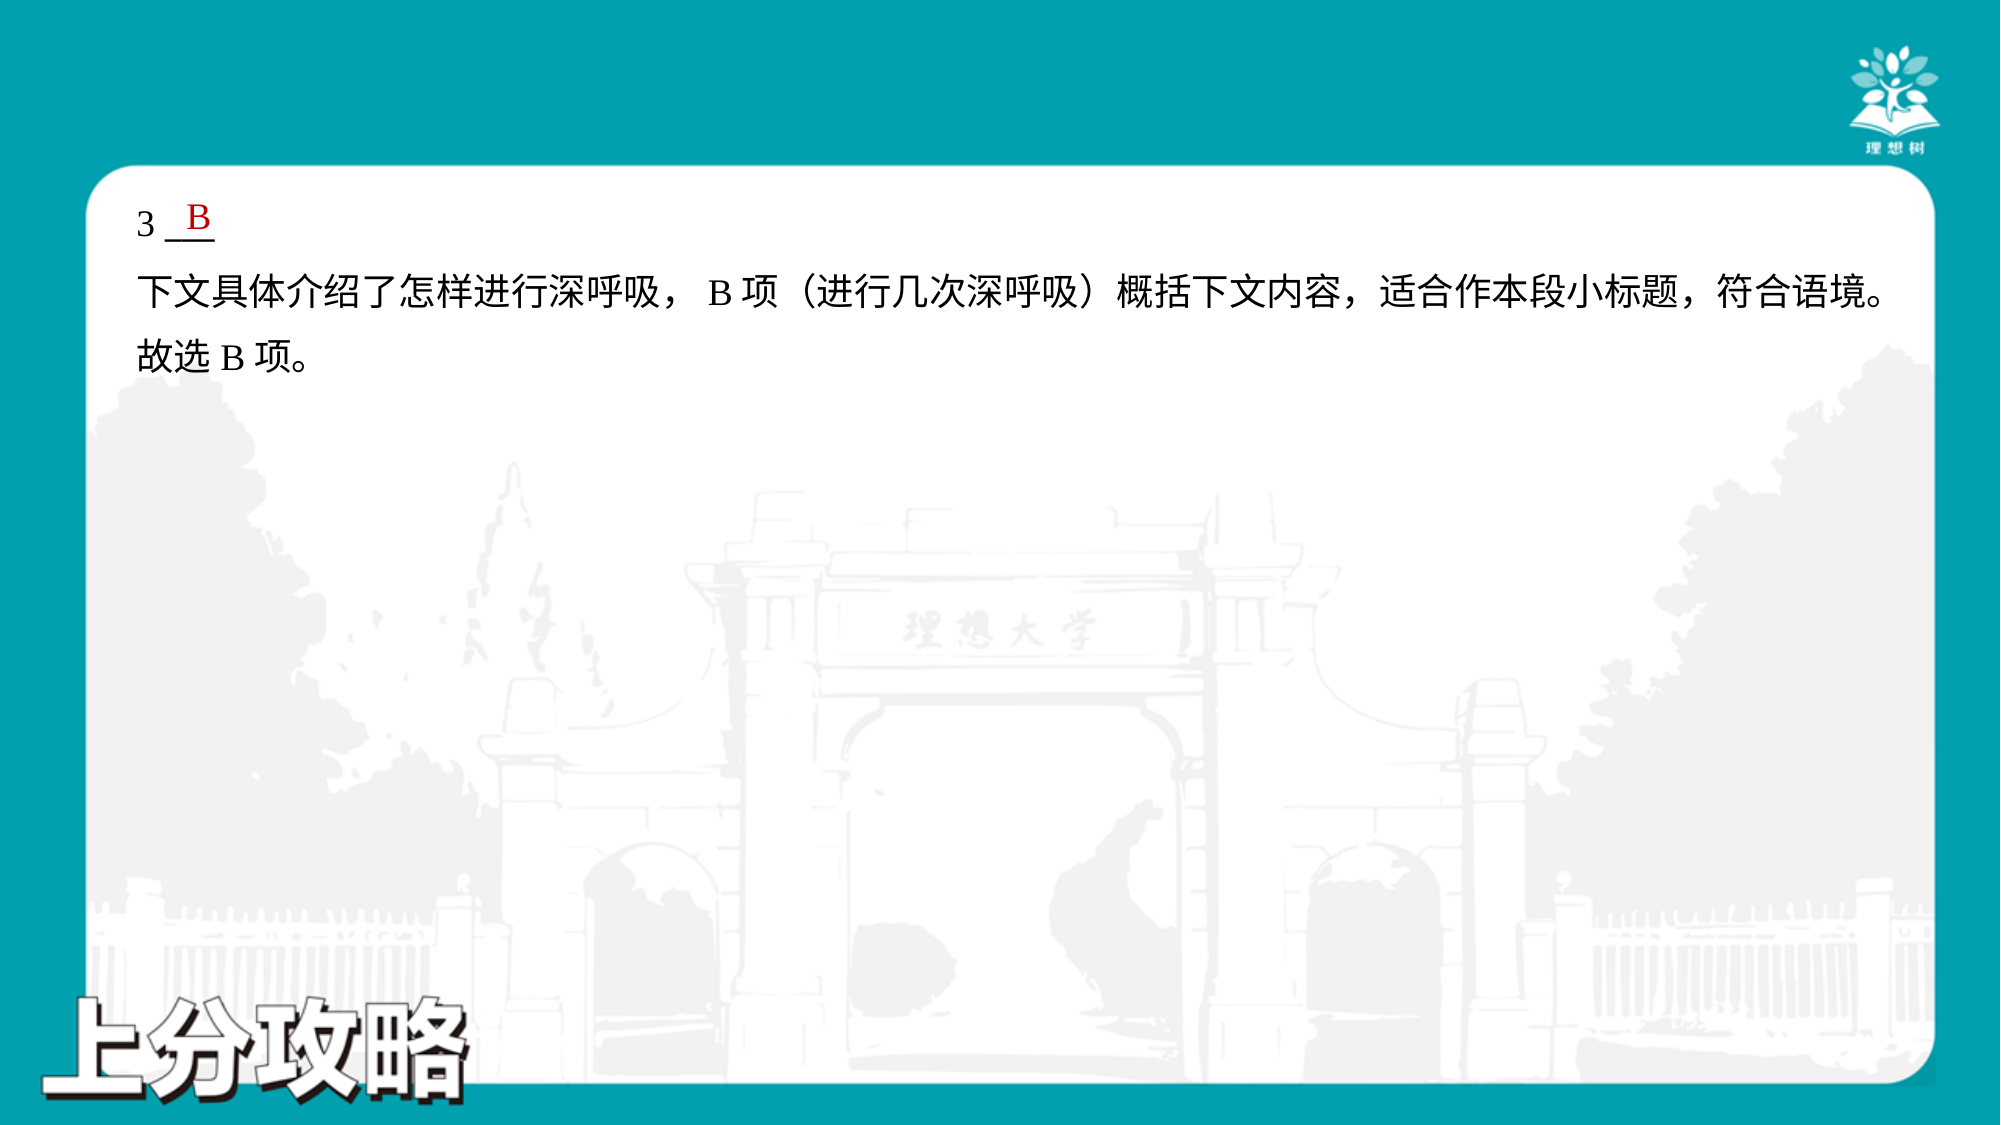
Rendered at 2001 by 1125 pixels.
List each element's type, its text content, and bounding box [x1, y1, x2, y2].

text_box B [172, 170, 226, 230]
picture [0, 0, 2000, 1125]
text_box 下文具体介绍了怎样进行深呼吸，B项（进行几次深呼吸）概括下文内容，适合作本段小标题，符合语境。 故选B项。 [136, 244, 1865, 372]
text_box 3 ___ [136, 176, 1865, 237]
